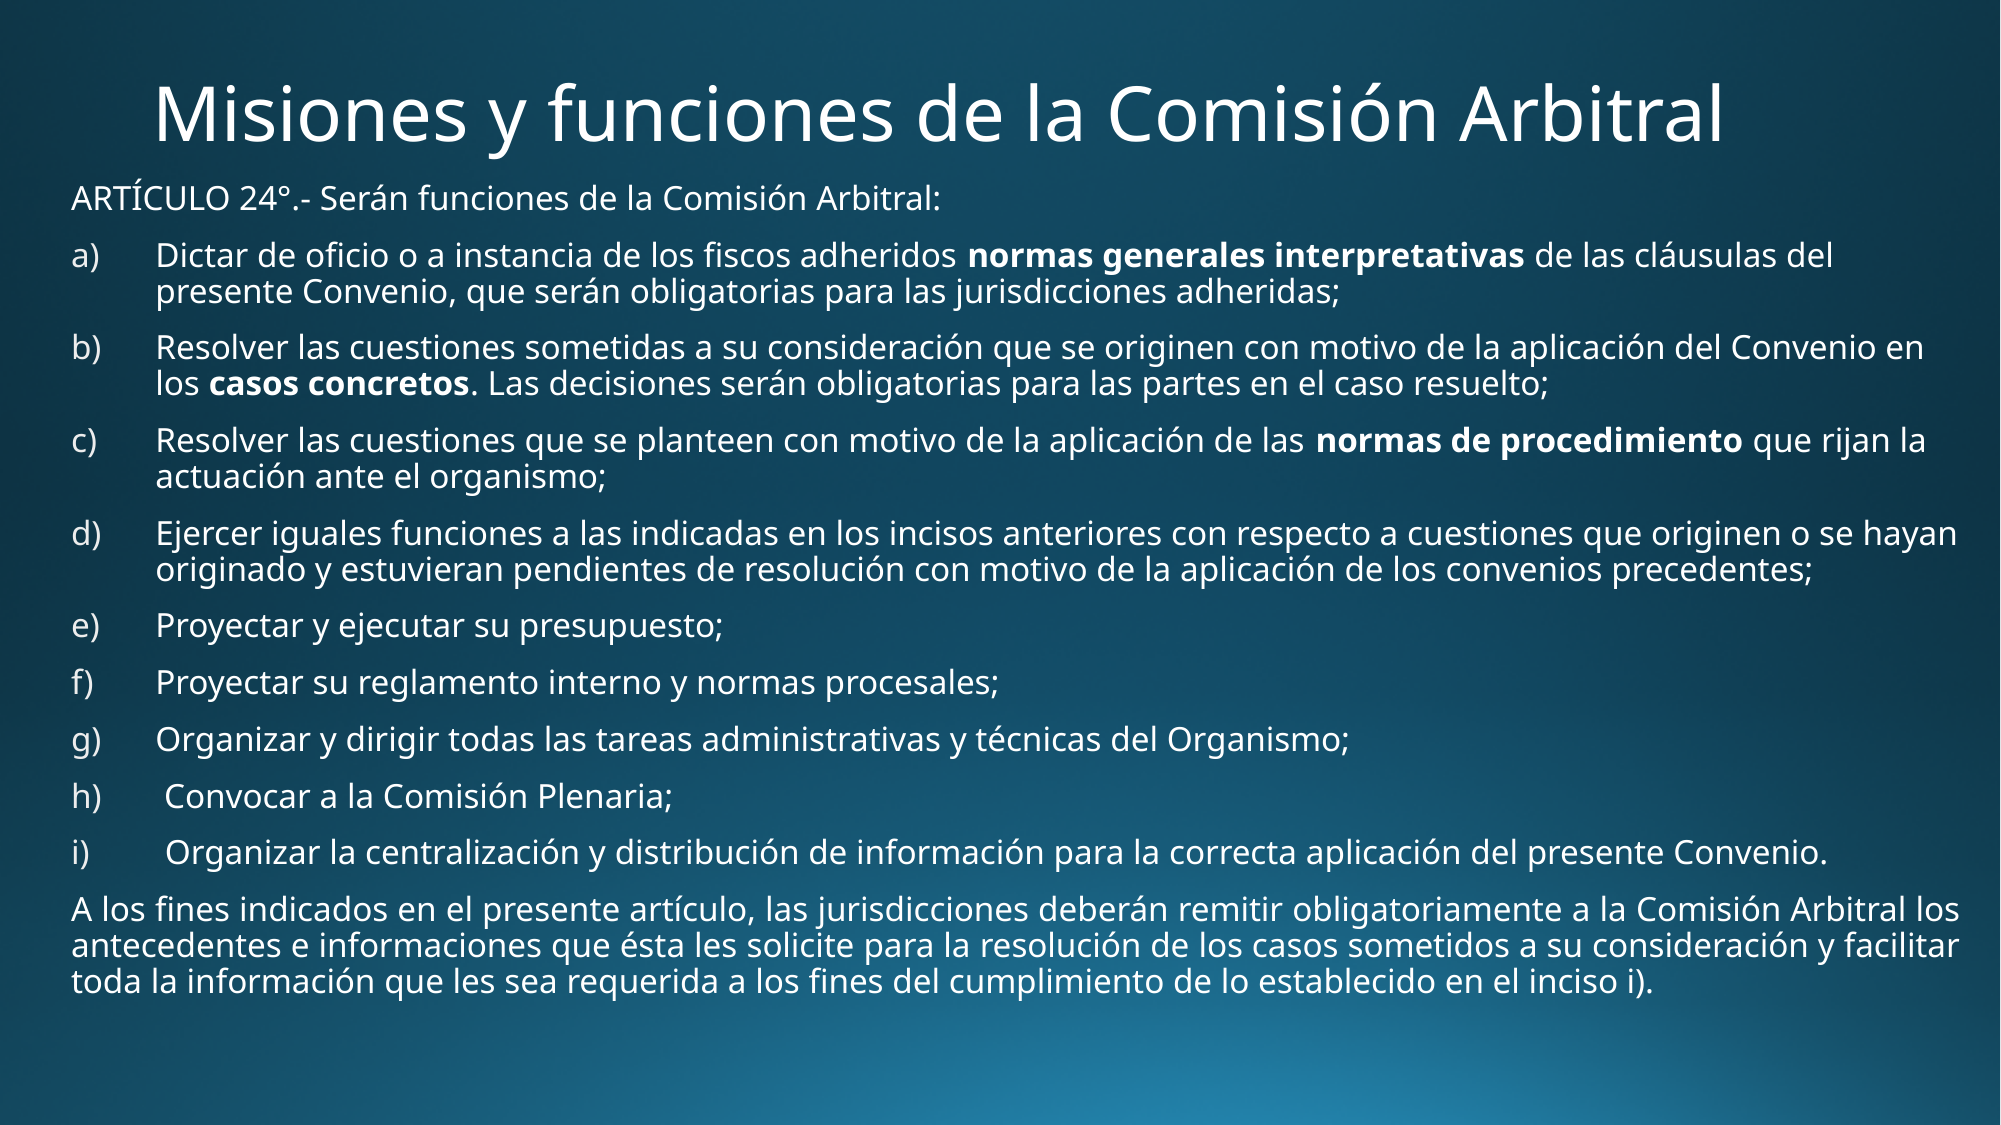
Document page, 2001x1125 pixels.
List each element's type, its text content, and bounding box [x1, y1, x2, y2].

list ARTÍCULO 24°.- Serán funciones de la Comisión Arbitral: Dictar de oficio o a instancia de los fiscos adheridos normas generales interpretativas de las cláusulas del presente Convenio, que serán obligatorias para las jurisdicciones adheridas; Resolver las cuestiones sometidas a su consideración que se originen con motivo de la aplicación del Convenio en los casos concretos. Las decisiones serán obligatorias para las partes en el caso resuelto; Resolver las cuestiones que se planteen con motivo de la aplicación de las normas de procedimiento que rijan la actuación ante el organismo; Ejercer iguales funciones a las indicadas en los incisos anteriores con respecto a cuestiones que originen o se hayan originado y estuvieran pendientes de resolución con motivo de la aplicación de los convenios precedentes; Proyectar y ejecutar su presupuesto; Proyectar su reglamento interno y normas procesales; Organizar y dirigir todas las tareas administrativas y técnicas del Organismo; Convocar a la Comisión Plenaria; Organizar la centralización y distribución de información para la correcta aplicación del presente Convenio. A los fines indicados en el presente artículo, las jurisdicciones deberán remitir obligatoriamente a la Comisión Arbitral los antecedentes e informaciones que ésta les solicite para la resolución de los casos sometidos a su consideración y facilitar toda la información que les sea requerida a los fines del cumplimiento de lo establecido en el inciso i). [56, 174, 1979, 1014]
title Misiones y funciones de la Comisión Arbitral [137, 59, 1863, 174]
picture [0, 0, 2001, 1125]
